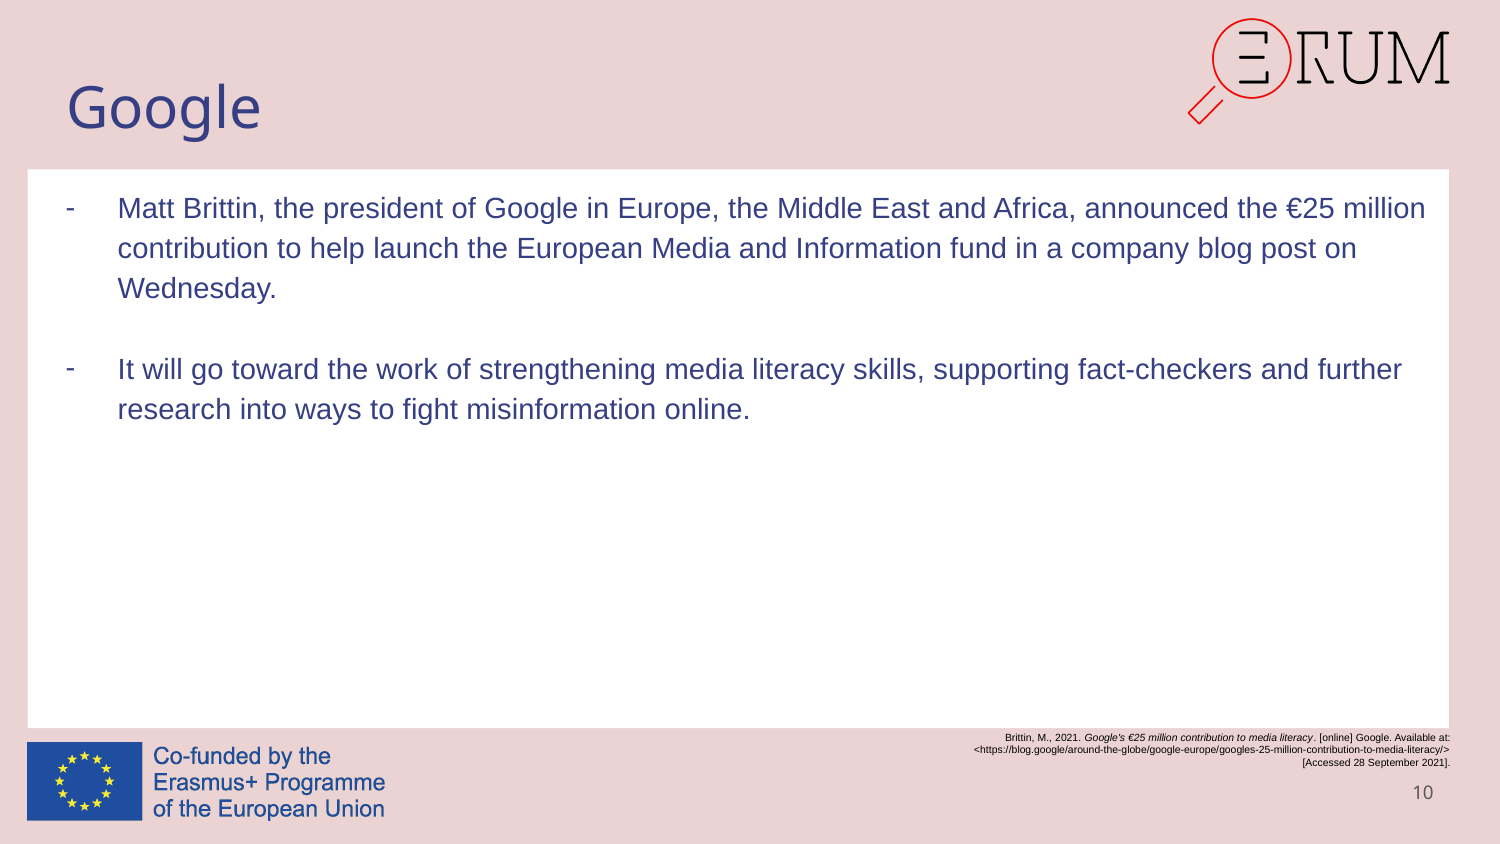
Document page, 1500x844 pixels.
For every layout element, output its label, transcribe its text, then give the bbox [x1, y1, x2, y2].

slide_number 10 [1358, 783, 1449, 826]
picture [27, 742, 385, 821]
list Matt Brittin, the president of Google in Europe, the Middle East and Africa, announced the €25 million contribution to help launch the European Media and Information fund in a company blog post on Wednesday. It will go toward the work of strengthening media literacy skills, supporting fact-checkers and further research into ways to fight misinformation online. [27, 169, 1449, 729]
title Google [51, 55, 1168, 150]
picture [1136, 0, 1500, 137]
text_box Brittin, M., 2021. Google's €25 million contribution to media literacy. [online] Google. Available at: <https://blog.google/around-the-globe/google-europe/googles-25-million-contribution-to-media-literacy/> [Accessed 28 September 2021]. [930, 715, 1467, 783]
